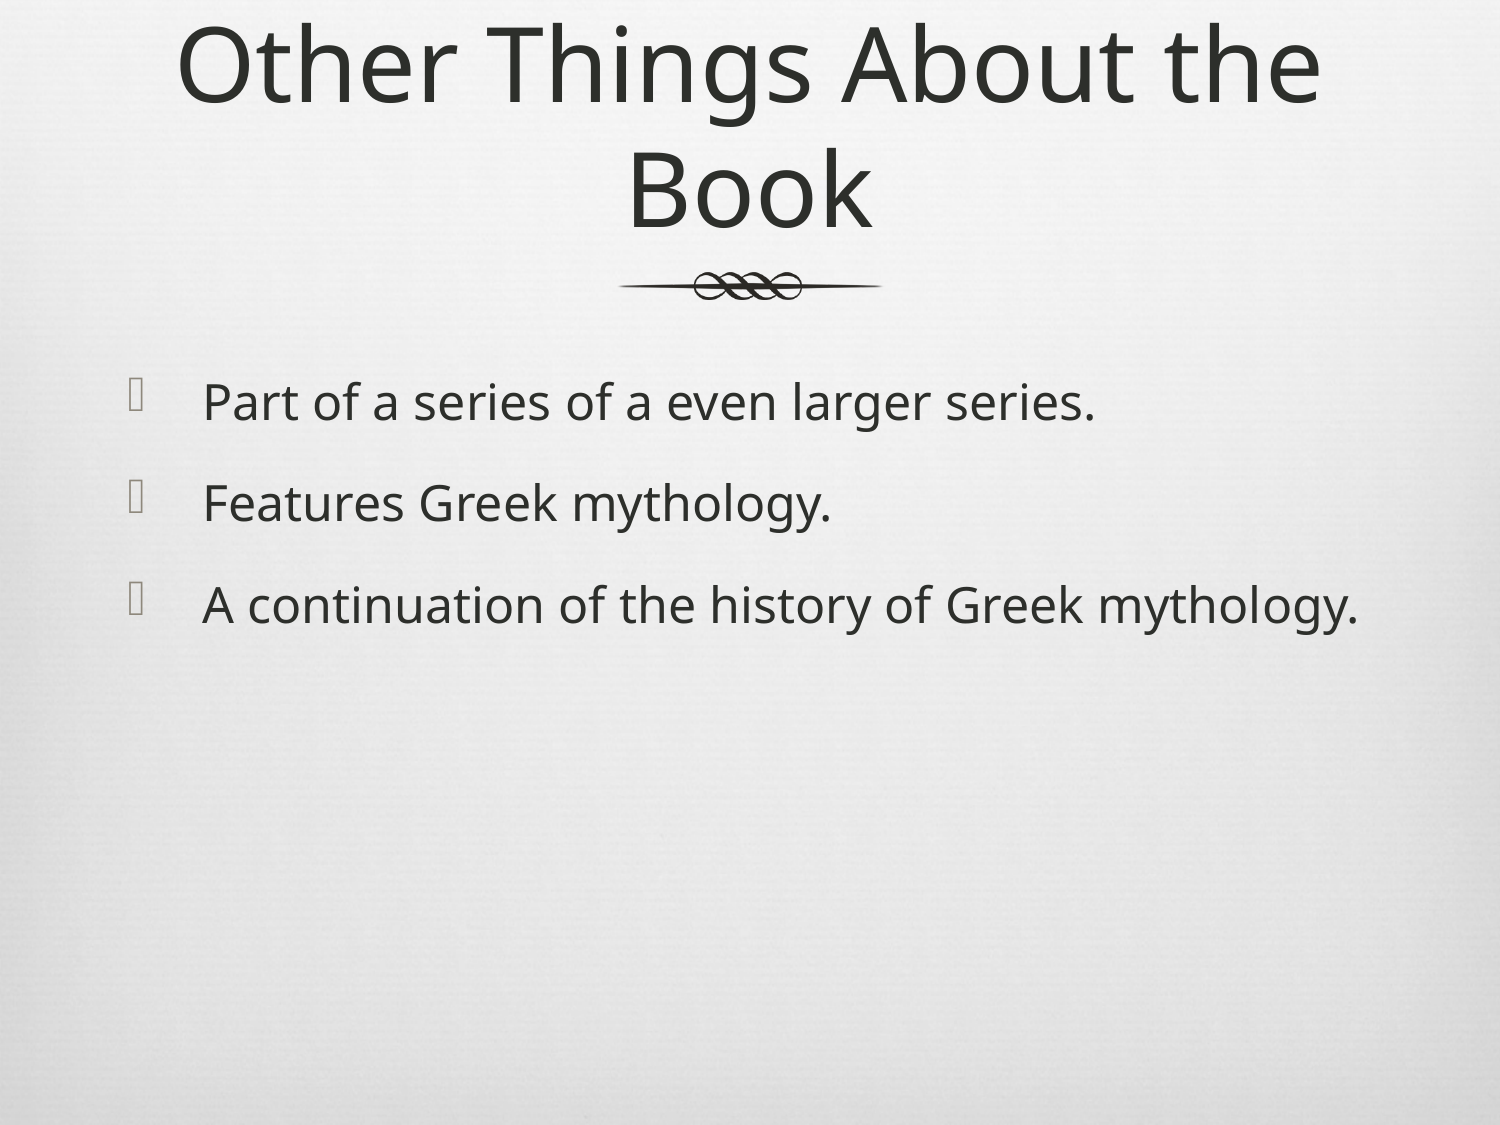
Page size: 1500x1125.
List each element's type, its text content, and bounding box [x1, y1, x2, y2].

picture [615, 272, 885, 300]
title Other Things About the Book [112, 11, 1388, 236]
list Part of a series of a even larger series. Features Greek mythology. A continuation of the history of Greek mythology. [112, 362, 1388, 963]
